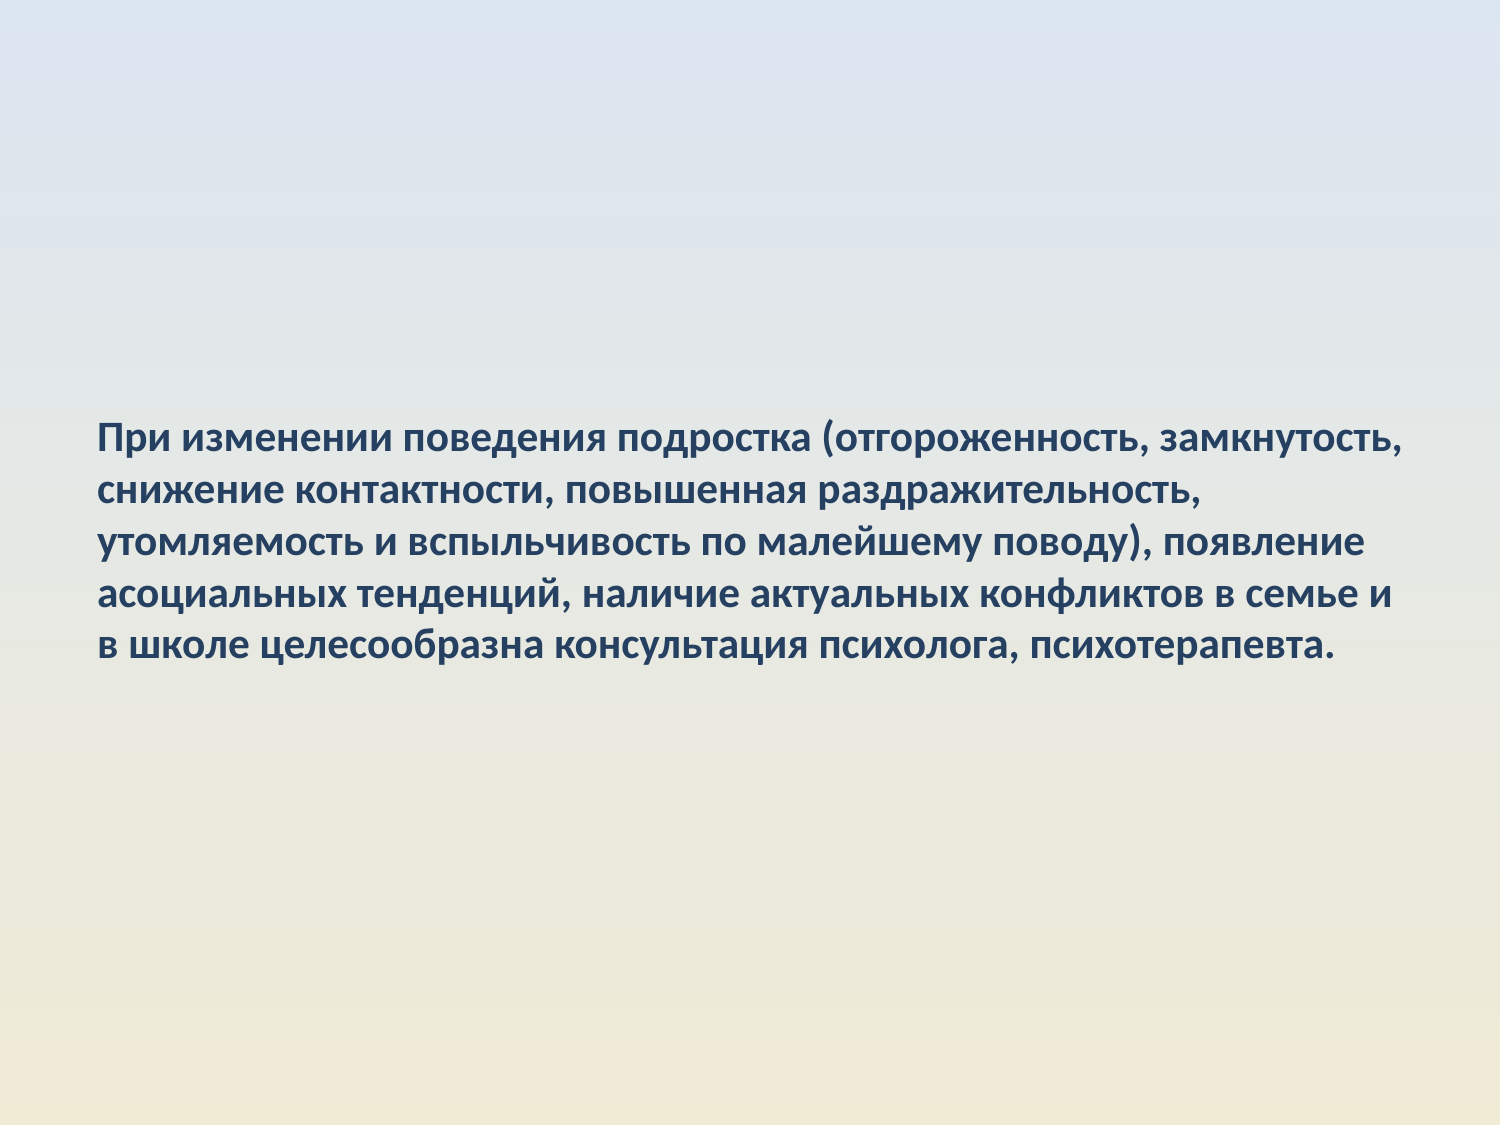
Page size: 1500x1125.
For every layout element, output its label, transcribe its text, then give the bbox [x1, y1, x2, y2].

title При изменении поведения подростка (отгороженность, замкнутость, снижение контактности, повышенная раздражительность, утомляемость и вспыльчивость по малейшему поводу), появление асоциальных тенденций, наличие актуальных конфликтов в семье и в школе целесообразна консультация психолога, психотерапевта. [81, 46, 1433, 1069]
